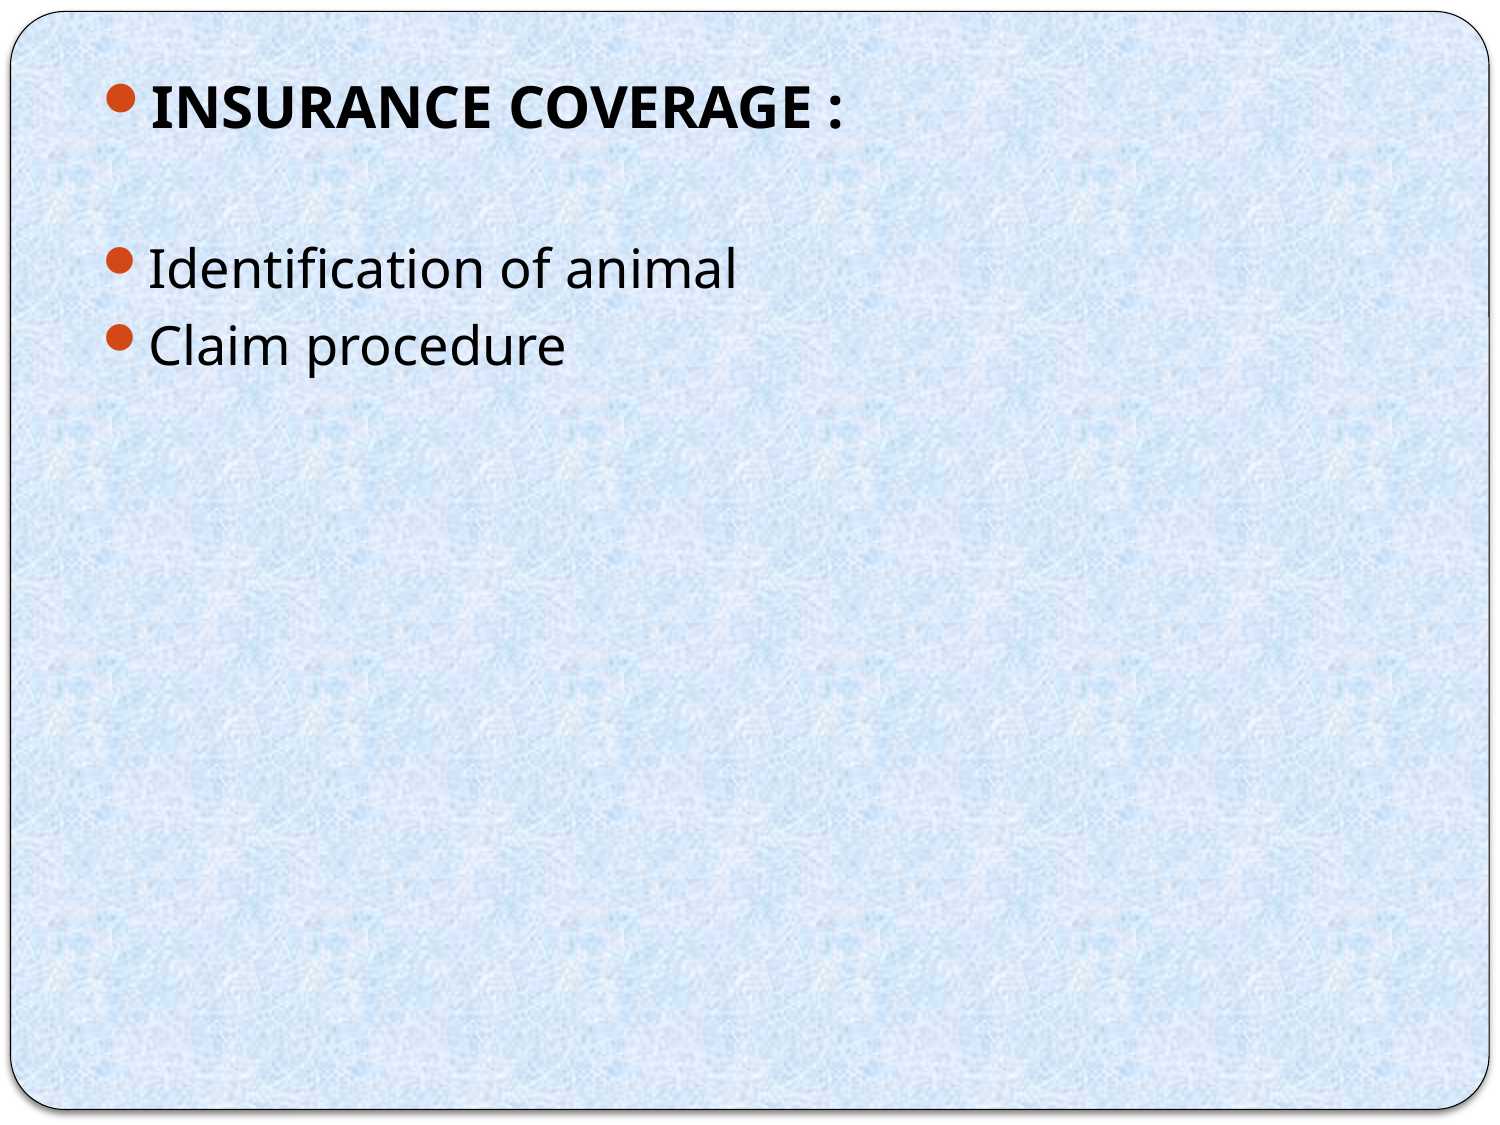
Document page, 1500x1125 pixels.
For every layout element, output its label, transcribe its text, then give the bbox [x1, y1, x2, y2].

picture [12, 12, 1488, 1108]
list INSURANCE COVERAGE : Identification of animal Claim procedure [87, 62, 1425, 1075]
